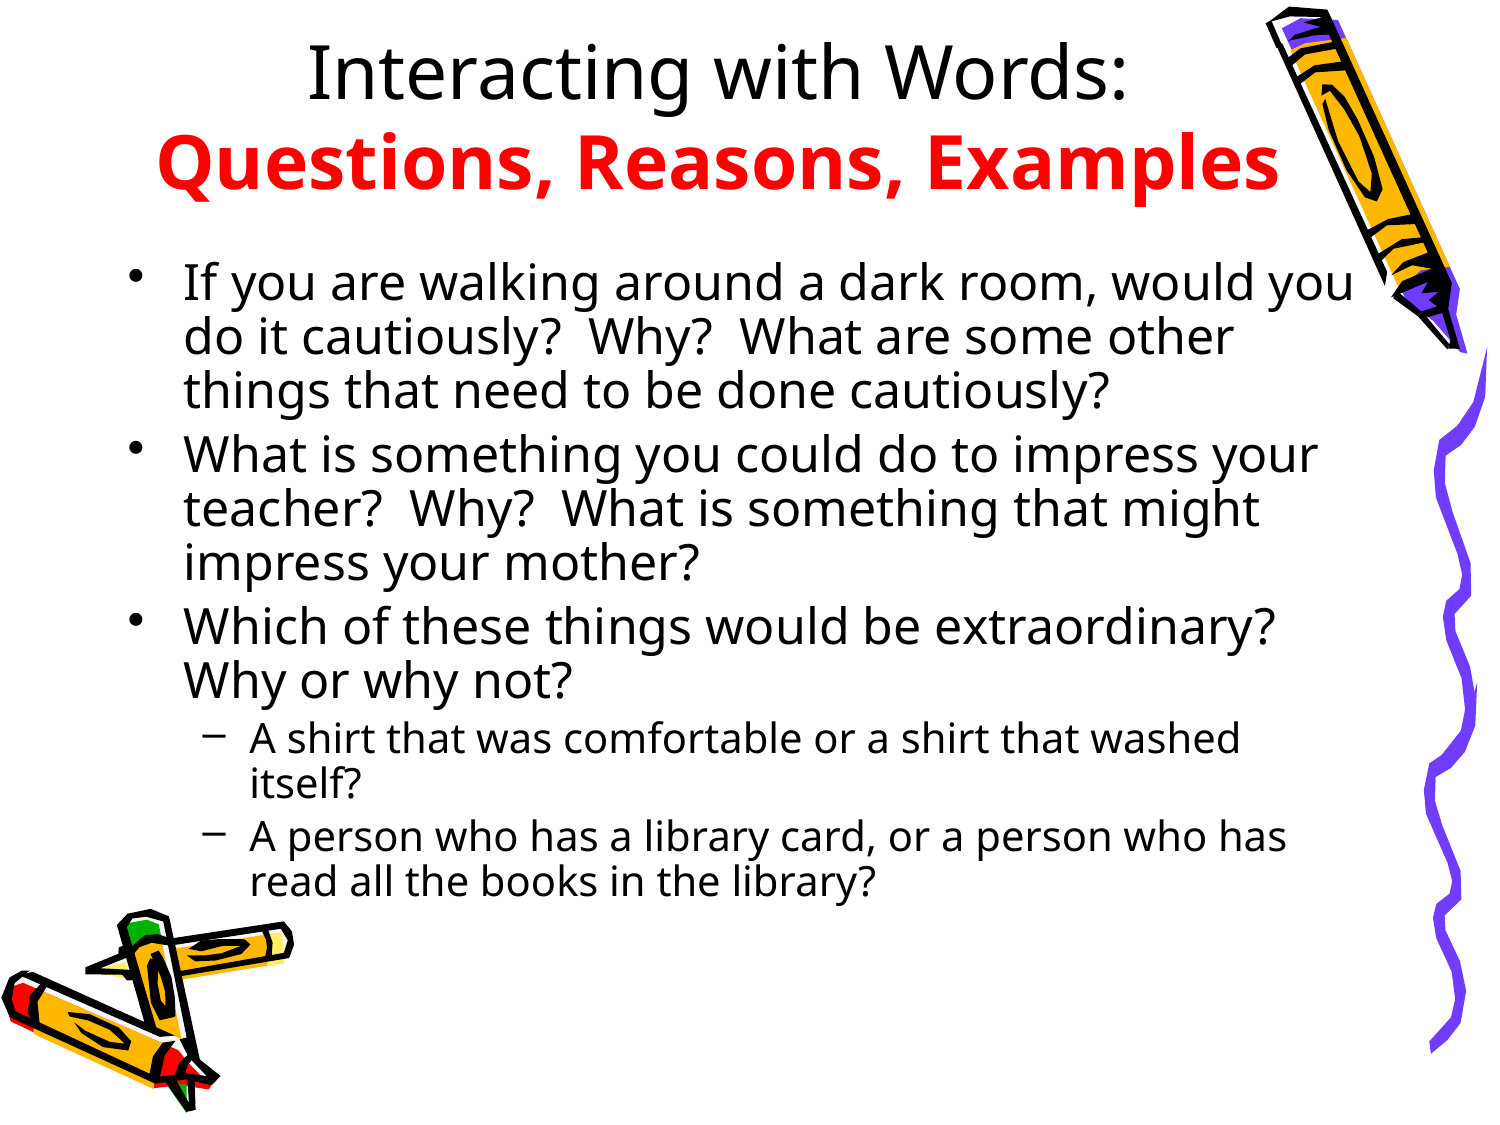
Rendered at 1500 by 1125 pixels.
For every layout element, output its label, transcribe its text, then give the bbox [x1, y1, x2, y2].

title Interacting with Words: Questions, Reasons, Examples [112, 49, 1326, 213]
list If you are walking around a dark room, would you do it cautiously? Why? What are some other things that need to be done cautiously? What is something you could do to impress your teacher? Why? What is something that might impress your mother? Which of these things would be extraordinary? Why or why not? A shirt that was comfortable or a shirt that washed itself? A person who has a library card, or a person who has read all the books in the library? [112, 249, 1376, 938]
